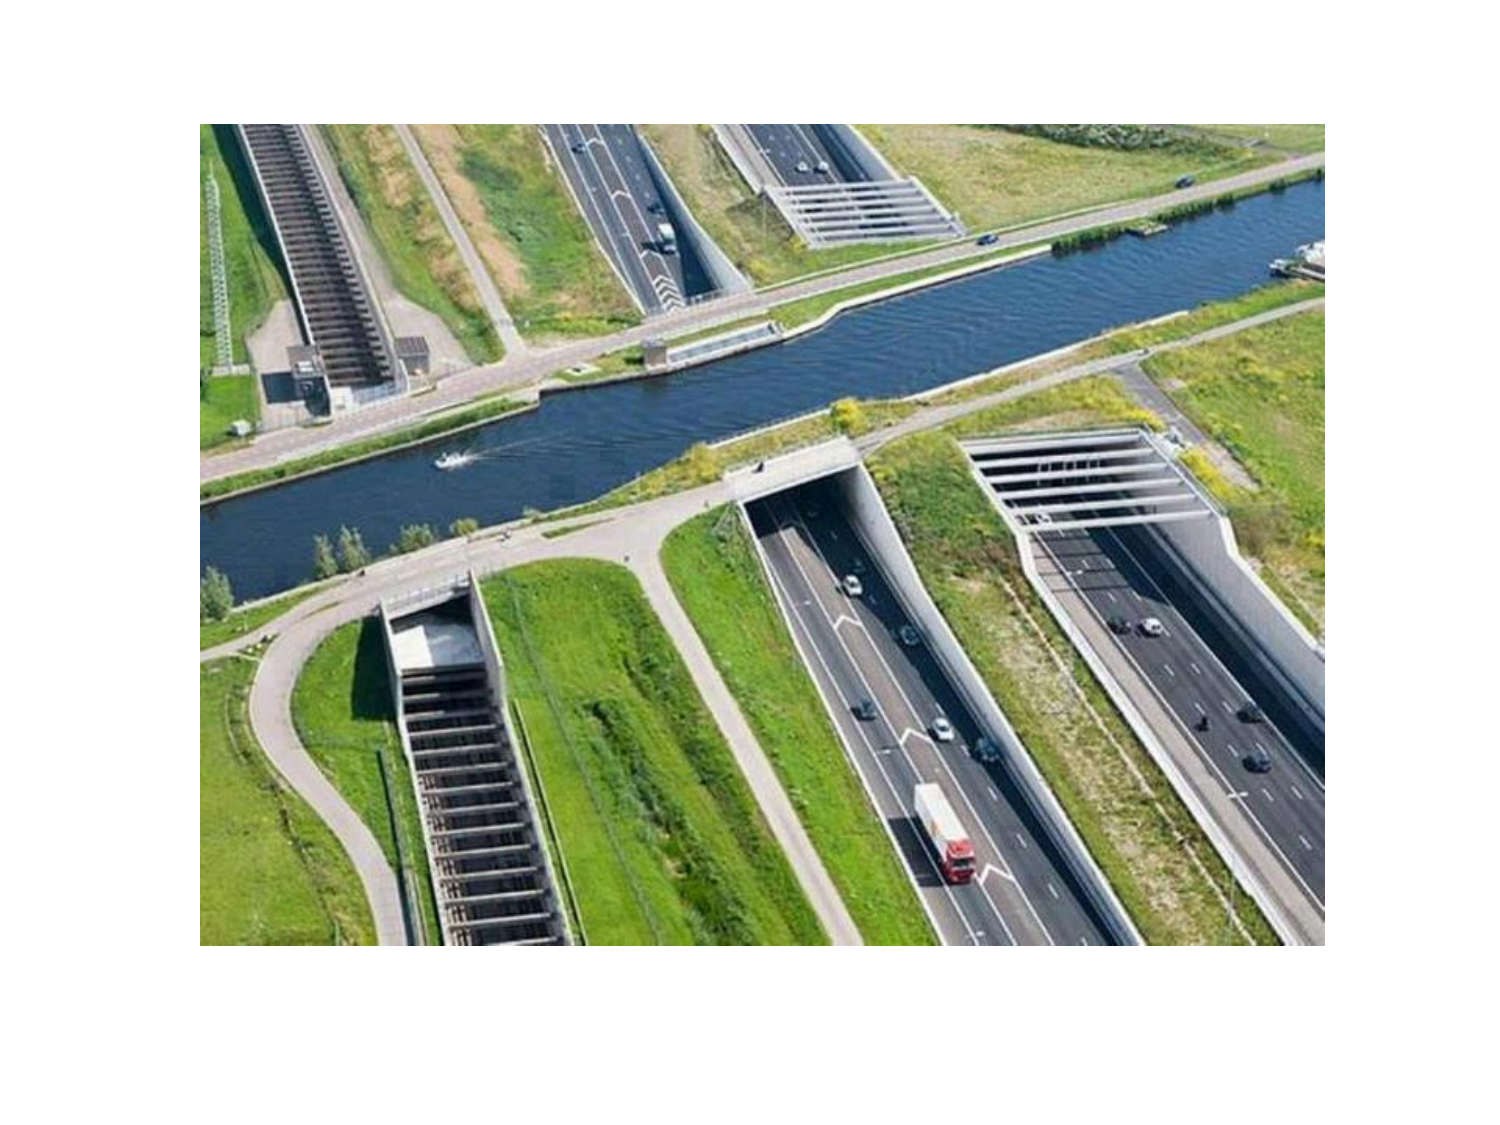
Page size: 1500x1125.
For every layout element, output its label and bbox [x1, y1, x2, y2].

picture [199, 124, 1326, 946]
